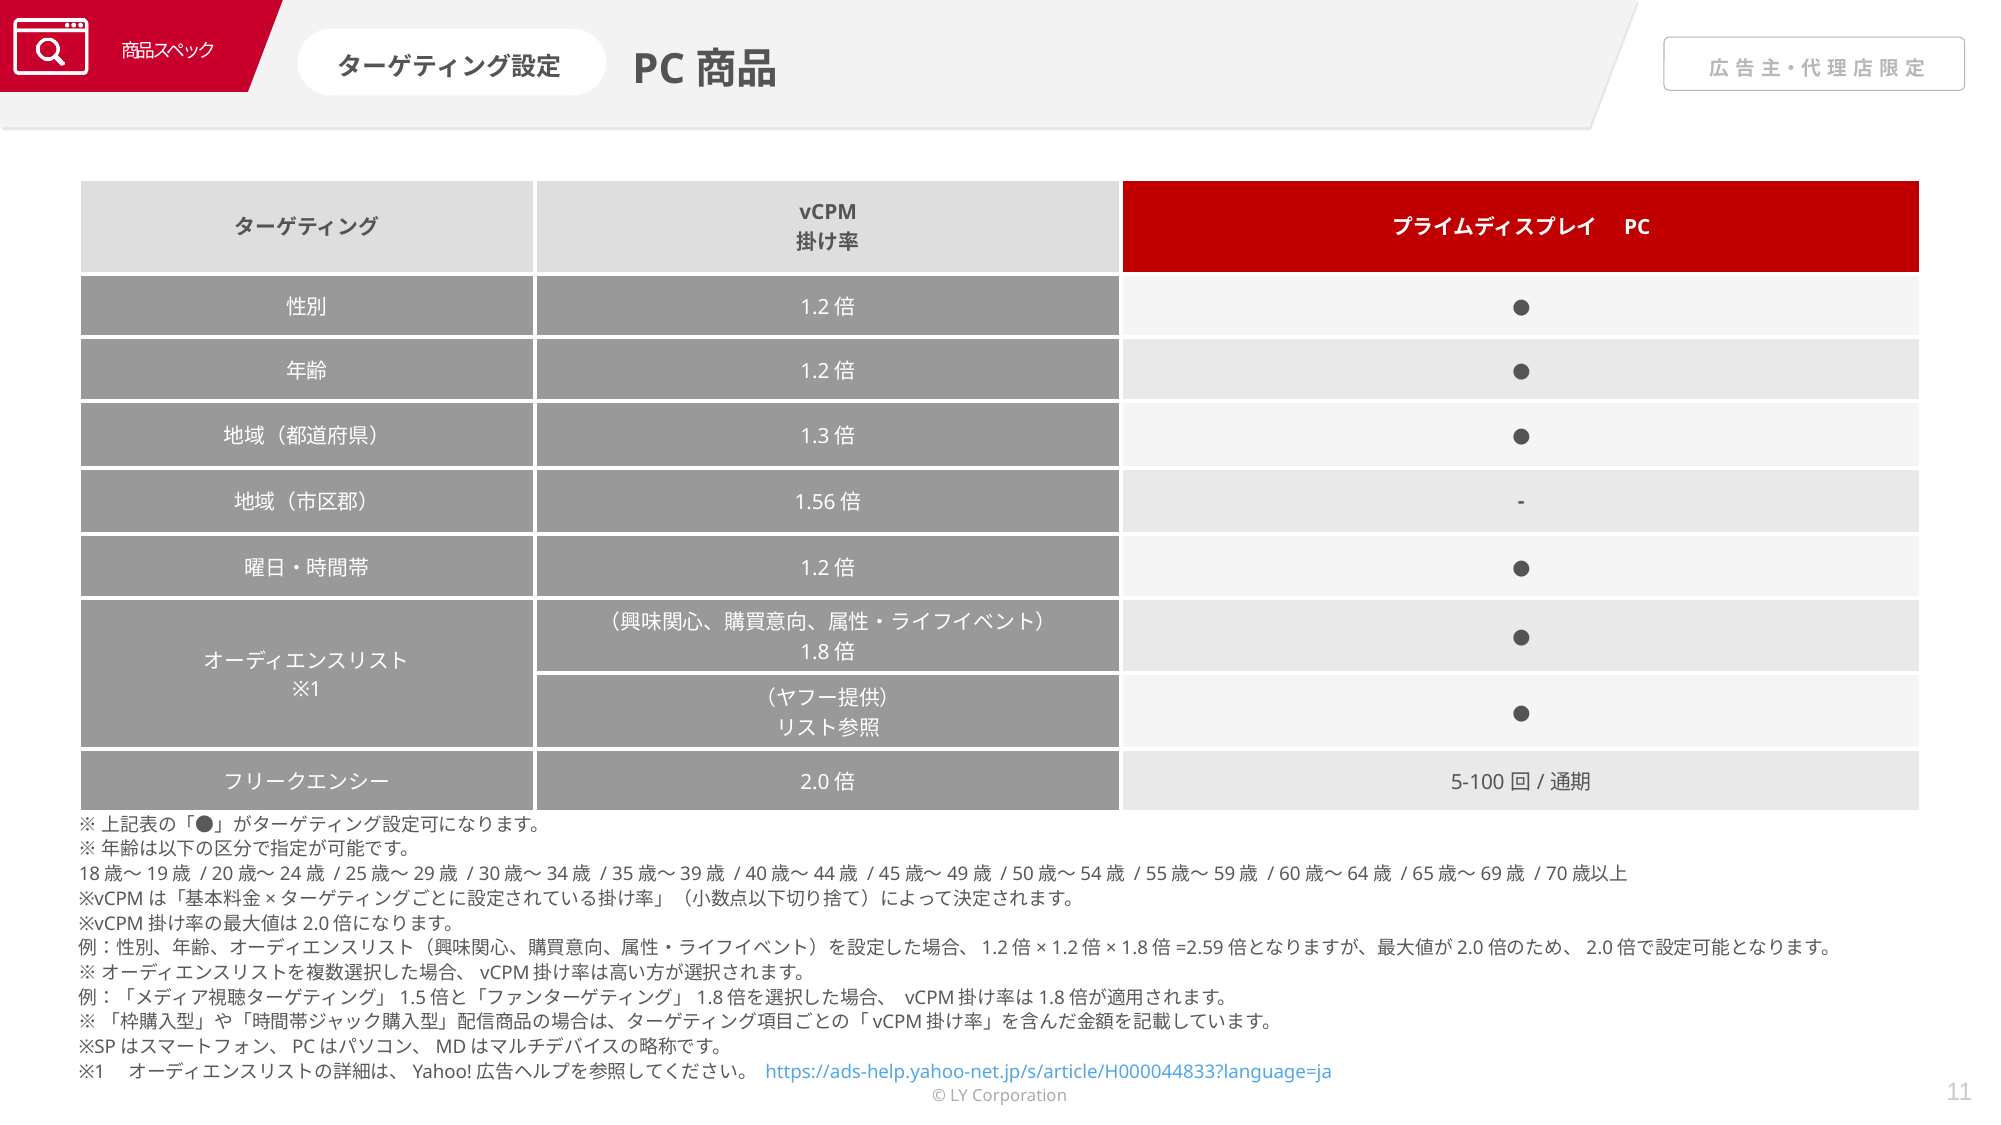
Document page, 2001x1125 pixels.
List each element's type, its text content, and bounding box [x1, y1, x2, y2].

table_cell （ヤフー提供） リスト参照 [537, 675, 1119, 747]
table_cell ● [1123, 339, 1919, 399]
text_box ターゲティング設定 [293, 28, 607, 100]
table_cell ● [1123, 536, 1919, 596]
table_cell オーディエンスリスト ※1 [81, 600, 533, 747]
table_header vCPM 掛け率 [537, 181, 1119, 272]
list 商品スペック [97, 13, 240, 81]
table_header プライムディスプレイ PC [1123, 181, 1919, 272]
table_cell 1.2倍 [537, 536, 1119, 596]
table_cell 1.3倍 [537, 403, 1119, 466]
table_cell 2.0倍 [537, 751, 1119, 802]
table_cell フリークエンシー [81, 751, 533, 802]
table_cell 5-100回/通期 [1123, 751, 1919, 802]
table_cell 1.2倍 [537, 339, 1119, 399]
table_cell 1.56倍 [537, 470, 1119, 532]
table_header ターゲティング [81, 181, 533, 272]
text_box ※上記表の「●」がターゲティング設定可になります。 ※年齢は以下の区分で指定が可能です。 18歳～19歳 / 20歳～24歳 / 25歳～29歳 / 30歳～34歳 / 35歳～39歳 / 40歳～44歳 / 45歳～49歳 / 50歳～54歳 / 55歳～59歳 / 60歳～64歳 / 65歳～69歳 / 70歳以上 ※vCPMは「基本料金×ターゲティングごとに設定されている掛け率」（小数点以下切り捨て）によって決定されます。 ※vCPM掛け率の最大値は2.0倍になります。 例：性別、年齢、オーディエンスリスト（興味関心、購買意向、属性・ライフイベント）を設定した場合、1.2倍× 1.2倍× 1.8倍=2.59倍となりますが、最大値が2.0倍のため、2.0倍で設定可能となります。 ※オーディエンスリストを複数選択した場合、vCPM掛け率は高い方が選択されます。 例：「メディア視聴ターゲティング」1.5倍と「ファンターゲティング」1.8倍を選択した場合、 vCPM掛け率は1.8倍が適用されます。 ※「枠購入型」や「時間帯ジャック購入型」配信商品の場合は、ターゲティング項目ごとの「vCPM掛け率」を含んだ金額を記載しています。 ※SPはスマートフォン、PCはパソコン、MDはマルチデバイスの略称です。 ※1 オーディエンスリストの詳細は、Yahoo!広告ヘルプを参照してください。 https://ads-help.yahoo-net.jp/s/article/H000044833?language=ja [78, 802, 1922, 1093]
table_cell （興味関心、購買意向、属性・ライフイベント） 1.8倍 [537, 600, 1119, 671]
table_cell ● [1123, 276, 1919, 335]
table_cell 曜日・時間帯 [81, 536, 533, 596]
table_cell 年齢 [81, 339, 533, 399]
list PC商品 [632, 39, 1506, 95]
table_cell 地域（市区郡） [81, 470, 533, 532]
picture [8, 4, 92, 87]
table_cell 1.2倍 [537, 276, 1119, 335]
table_cell 地域（都道府県） [81, 403, 533, 466]
table_cell 性別 [81, 276, 533, 335]
table_cell - [1123, 470, 1919, 532]
table_cell ● [1123, 600, 1919, 671]
table_cell ● [1123, 403, 1919, 466]
table_cell ● [1123, 675, 1919, 747]
